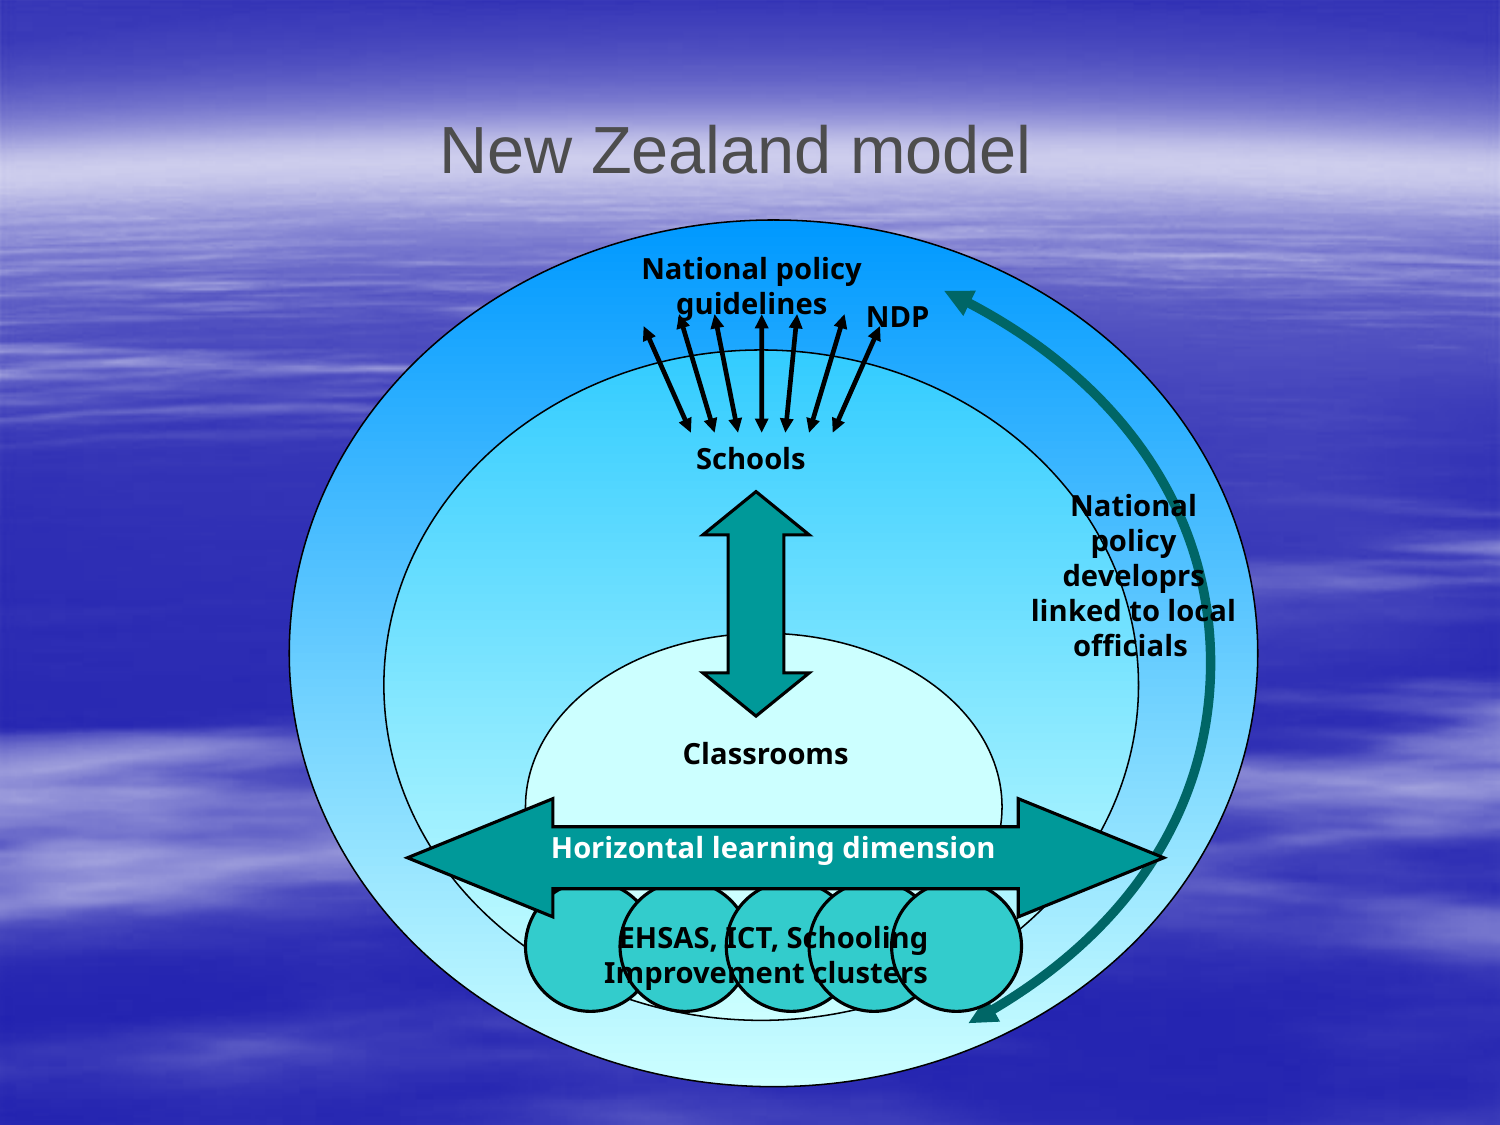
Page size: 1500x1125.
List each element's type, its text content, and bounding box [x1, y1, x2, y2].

text_box [824, 889, 841, 893]
text_box [710, 314, 742, 433]
text_box National policy developrs linked to local officials [1009, 479, 1258, 670]
text_box [907, 889, 924, 895]
text_box [289, 964, 715, 1071]
text_box [643, 326, 692, 433]
text_box [623, 889, 652, 893]
text_box [525, 731, 806, 822]
text_box [715, 986, 869, 1070]
text_box [832, 341, 874, 433]
text_box Classrooms [549, 727, 766, 773]
text_box [702, 491, 810, 717]
text_box [724, 893, 752, 907]
text_box [644, 1059, 944, 1087]
text_box [780, 314, 803, 433]
text_box [76, 207, 1414, 1059]
text_box [525, 889, 637, 964]
text_box [552, 640, 729, 727]
text_box [891, 889, 1022, 1012]
text_box [806, 314, 844, 433]
text_box [629, 893, 646, 901]
text_box [679, 290, 1211, 854]
text_box [676, 314, 717, 433]
text_box Horizontal learning dimension EHSAS, ICT, Schooling Improvement clusters [513, 822, 1034, 874]
text_box [620, 889, 738, 1005]
text_box [718, 889, 758, 893]
title New Zealand model [64, 89, 1425, 204]
text_box NDP [844, 290, 951, 341]
text_box Schools [525, 432, 843, 471]
text_box [809, 889, 915, 1012]
text_box [959, 864, 1150, 1024]
text_box [407, 798, 1164, 917]
text_box [755, 314, 768, 433]
text_box [726, 889, 833, 1012]
text_box National policy guidelines [572, 243, 931, 296]
